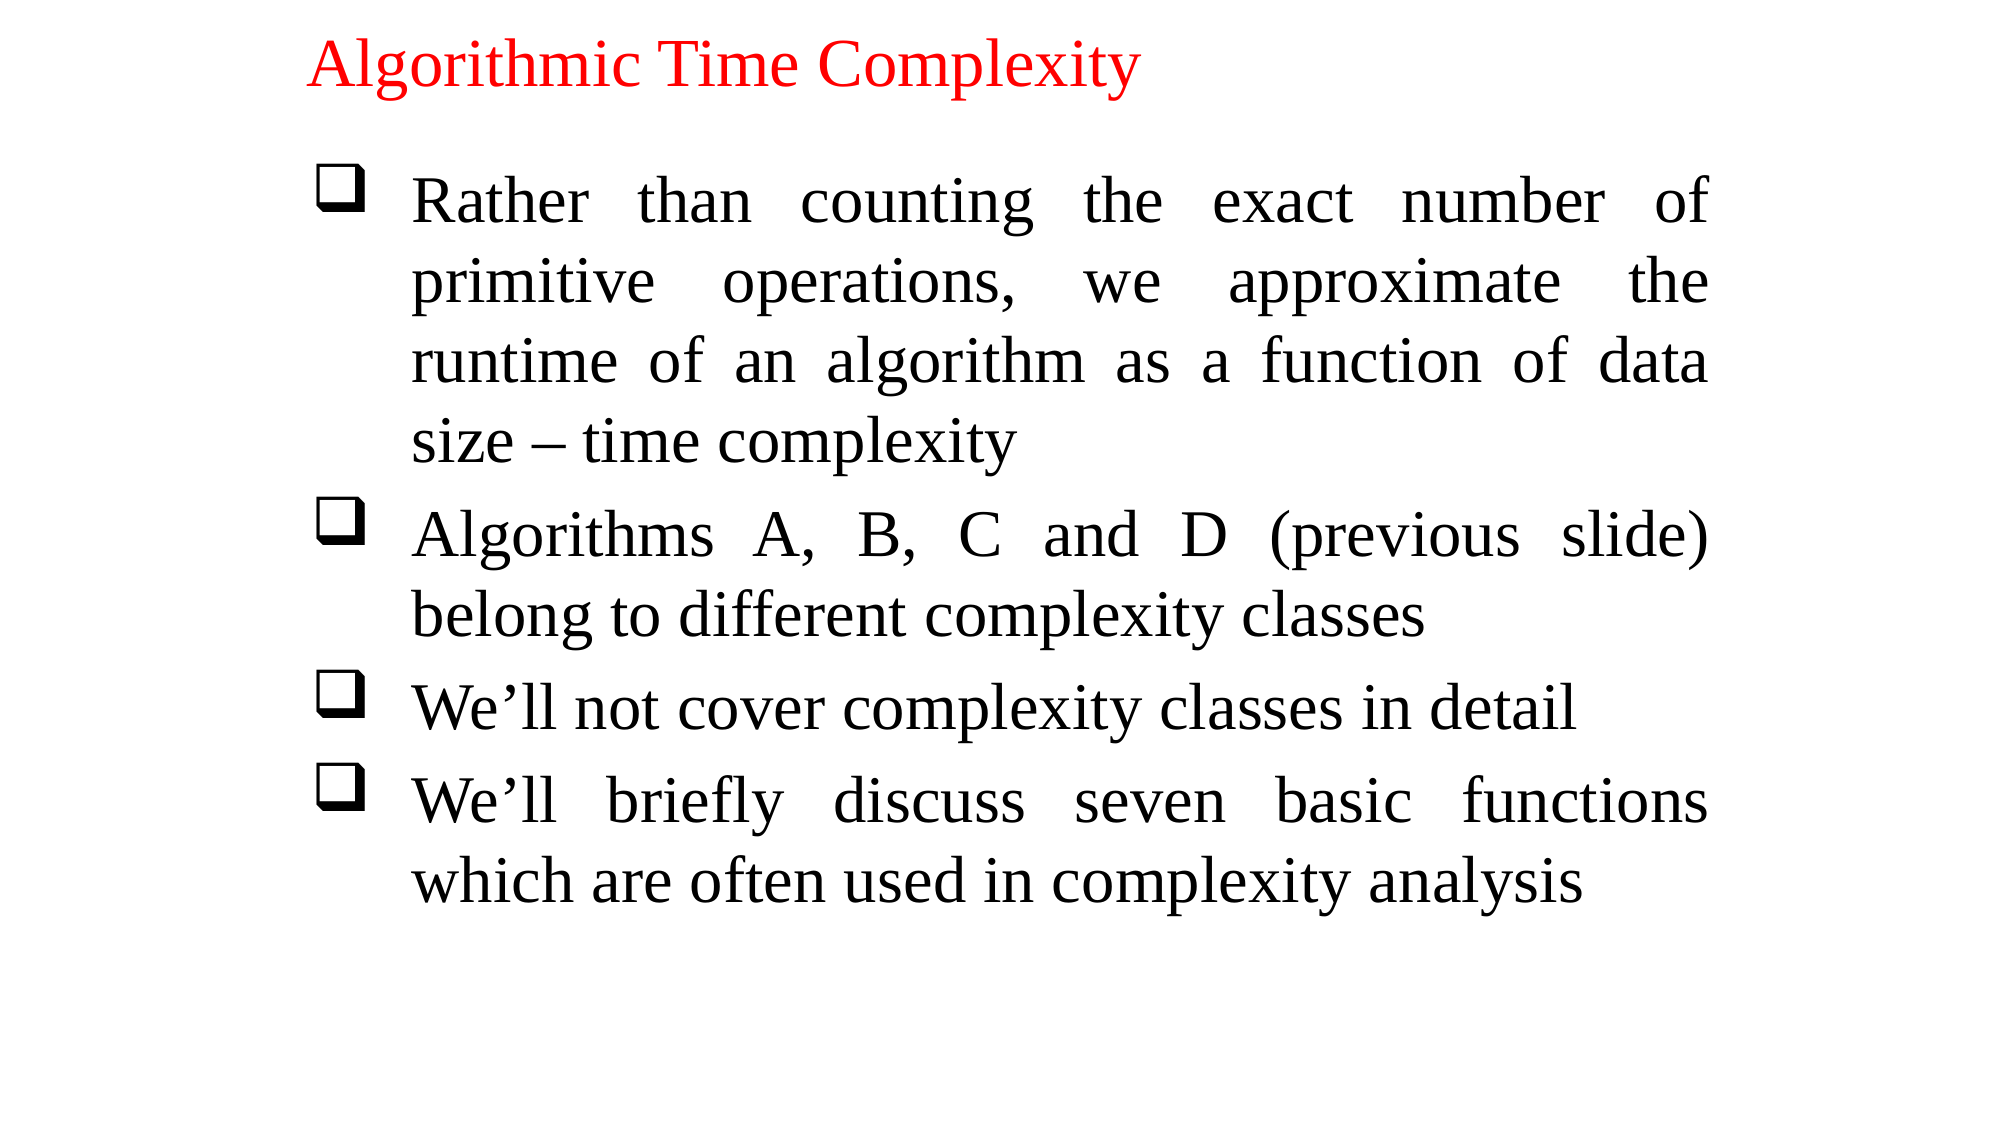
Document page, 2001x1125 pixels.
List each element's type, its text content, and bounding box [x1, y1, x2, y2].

title Algorithmic Time Complexity [290, 18, 1721, 110]
text_box Rather than counting the exact number of primitive operations, we approximate the runtime of an algorithm as a function of data size – time complexity Algorithms A, B, C and D (previous slide) belong to different complexity classes We’ll not cover complexity classes in detail We’ll briefly discuss seven basic functions which are often used in complexity analysis [296, 148, 1727, 1112]
